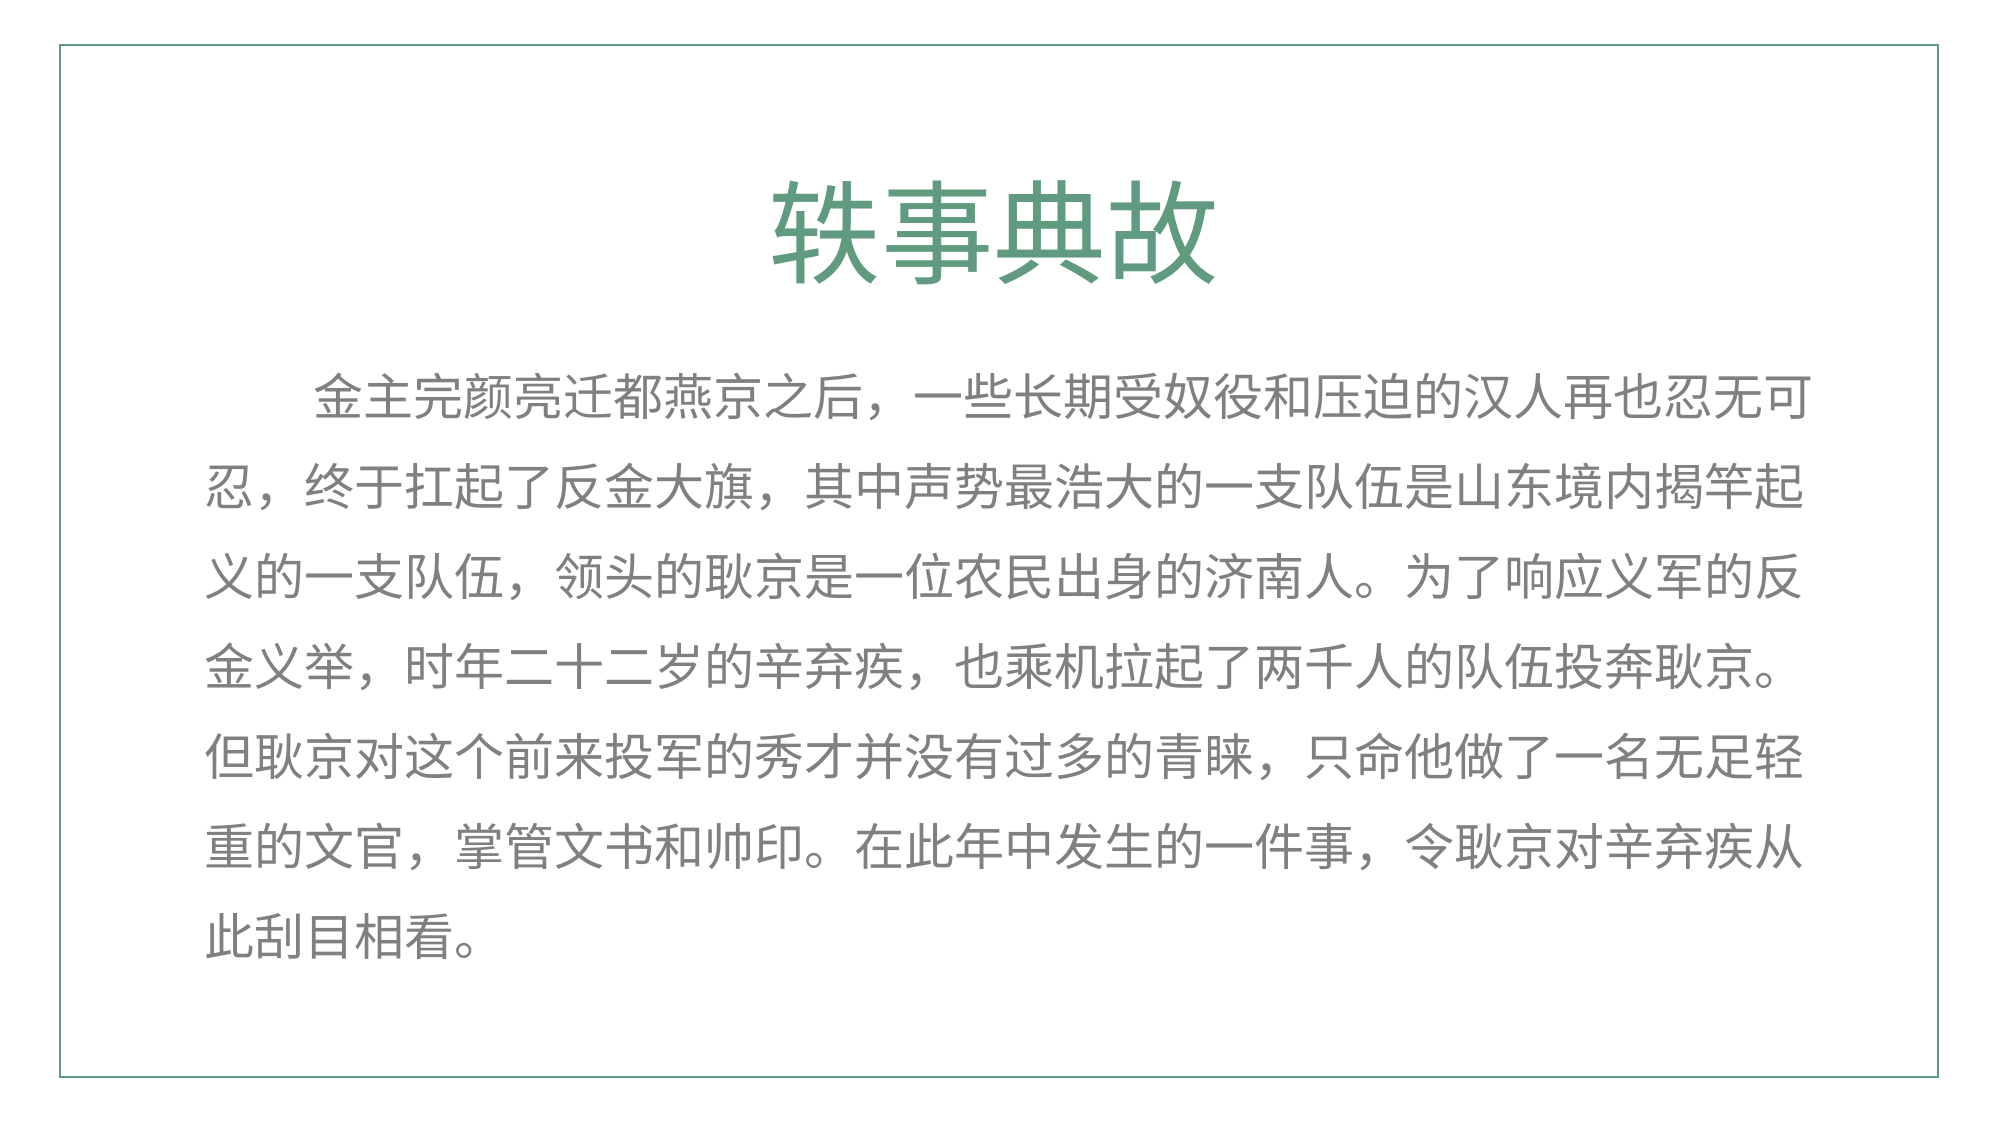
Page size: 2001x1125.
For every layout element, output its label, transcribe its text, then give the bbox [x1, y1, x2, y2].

text_box [59, 44, 1939, 1078]
text_box 轶事典故 [753, 155, 1245, 306]
text_box 金主完颜亮迁都燕京之后，一些长期受奴役和压迫的汉人再也忍无可忍，终于扛起了反金大旗，其中声势最浩大的一支队伍是山东境内揭竿起义的一支队伍，领头的耿京是一位农民出身的济南人。为了响应义军的反金义举，时年二十二岁的辛弃疾，也乘机拉起了两千人的队伍投奔耿京。但耿京对这个前来投军的秀才并没有过多的青睐，只命他做了一名无足轻重的文官，掌管文书和帅印。在此年中发生的一件事，令耿京对辛弃疾从此刮目相看。 [189, 327, 1848, 973]
